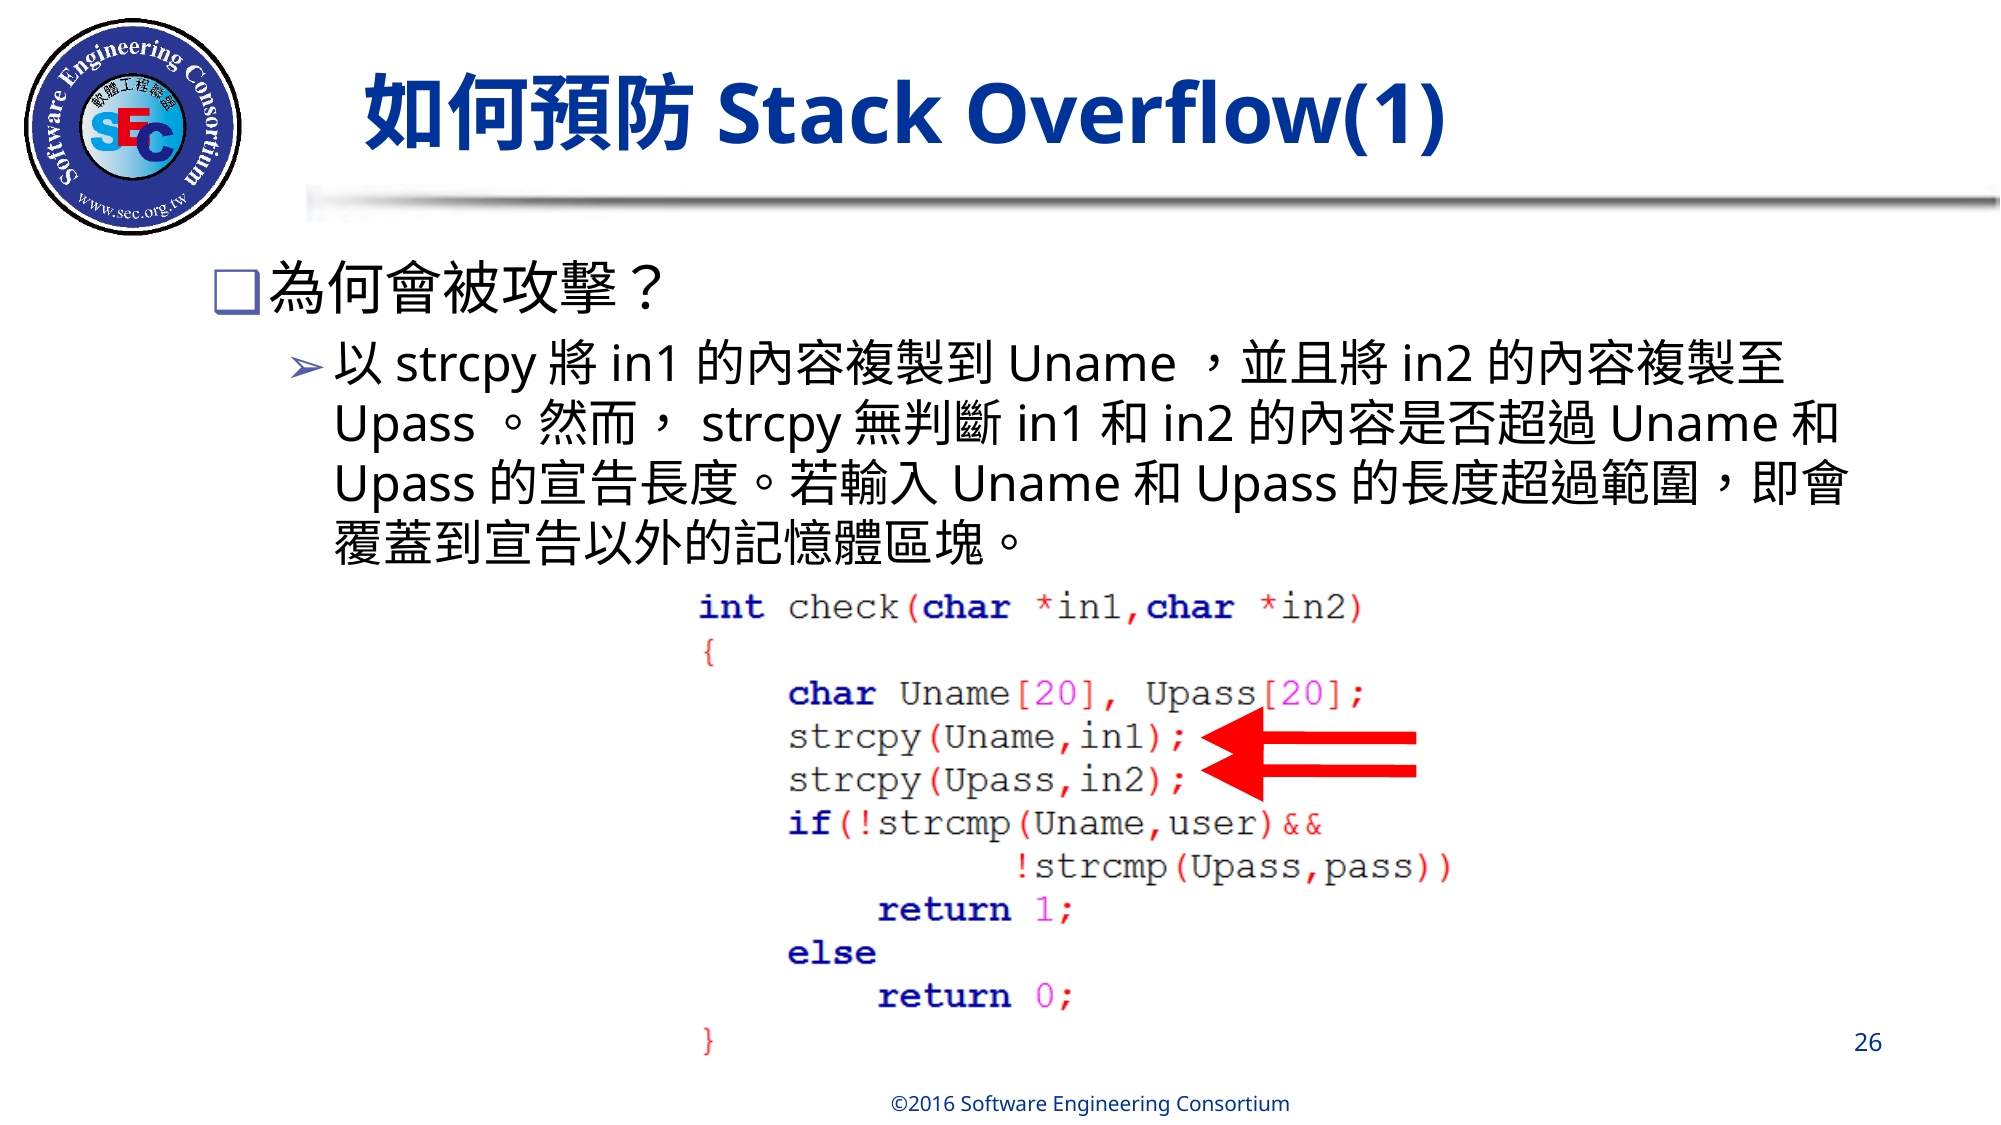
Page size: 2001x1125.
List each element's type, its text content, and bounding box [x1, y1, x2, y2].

picture [0, 0, 265, 259]
picture [698, 588, 1461, 1066]
picture [306, 184, 2000, 223]
list 為何會被攻擊？ 以strcpy將in1的內容複製到Uname，並且將in2的內容複製至Upass。然而，strcpy無判斷in1和in2的內容是否超過Uname和Upass的宣告長度。若輸入Uname和Upass的長度超過範圍，即會覆蓋到宣告以外的記憶體區塊。 [196, 243, 1898, 1000]
title 如何預防Stack Overflow(1) [348, 42, 2000, 179]
slide_number ‹#› [1481, 1019, 1898, 1094]
